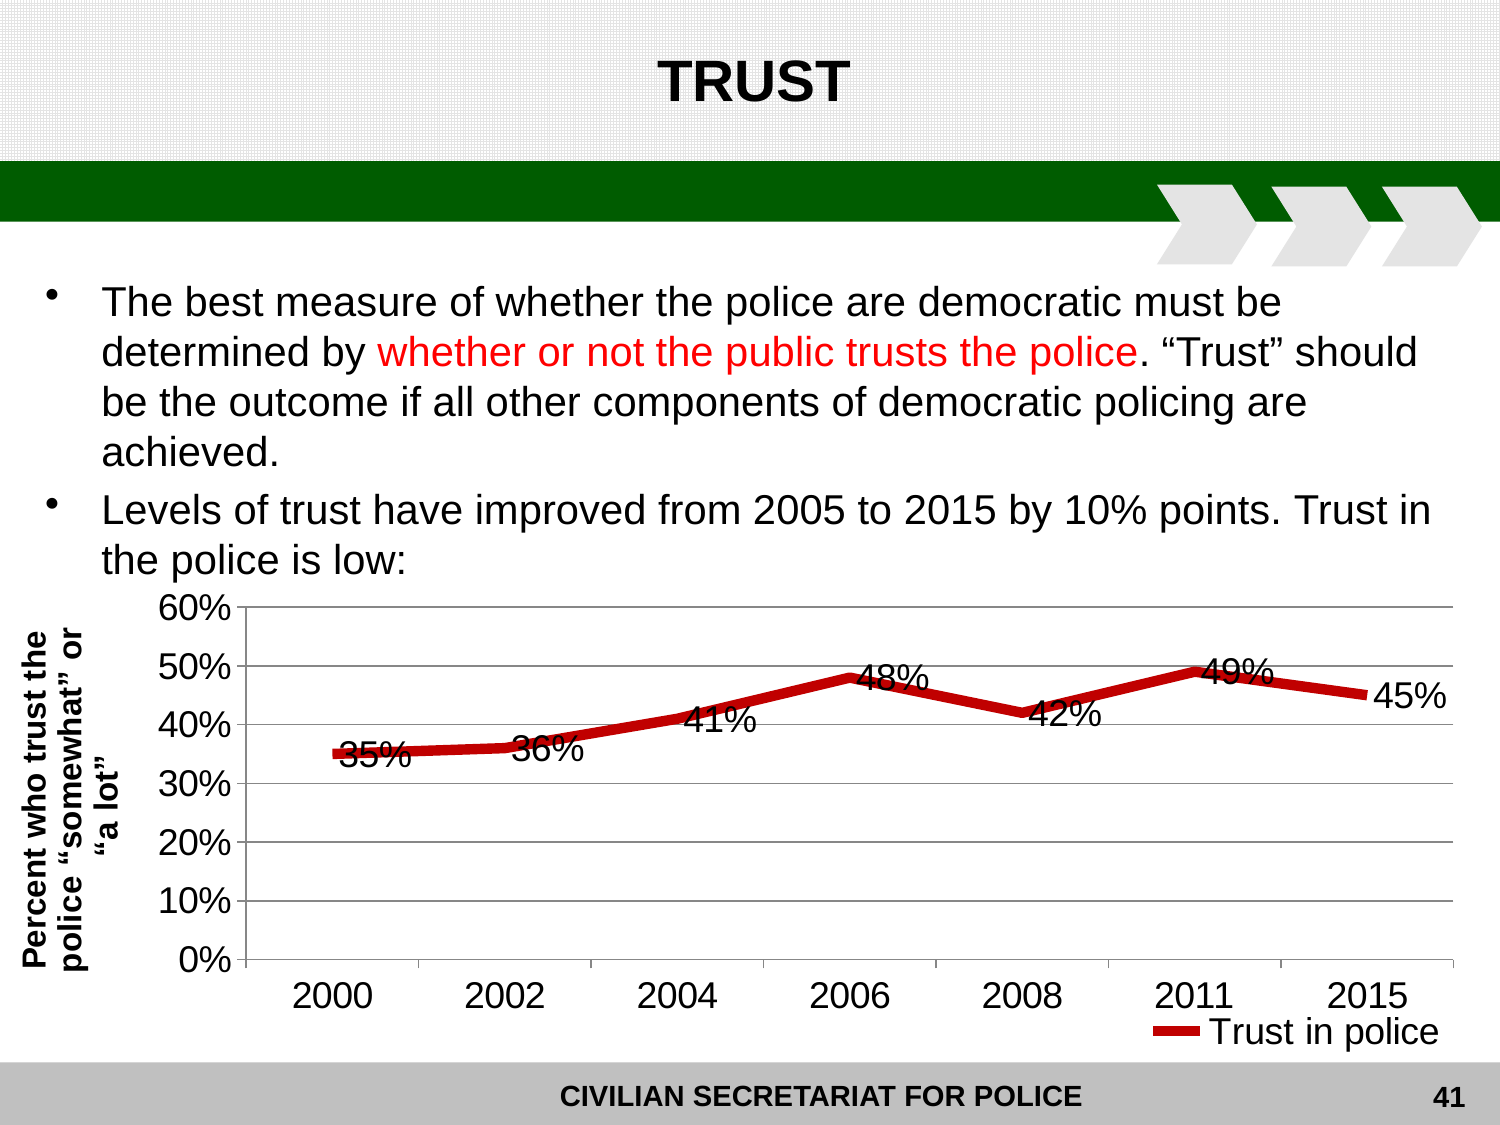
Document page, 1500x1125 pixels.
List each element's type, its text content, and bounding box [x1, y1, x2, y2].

title TRUST [87, 19, 1437, 138]
slide_number 41 [1130, 1078, 1481, 1125]
list The best measure of whether the police are democratic must be determined by whether or not the public trusts the police. “Trust” should be the outcome if all other components of democratic policing are achieved. Levels of trust have improved from 2005 to 2015 by 10% points. Trust in the police is low: [29, 267, 1481, 585]
chart [5, 585, 1481, 1071]
